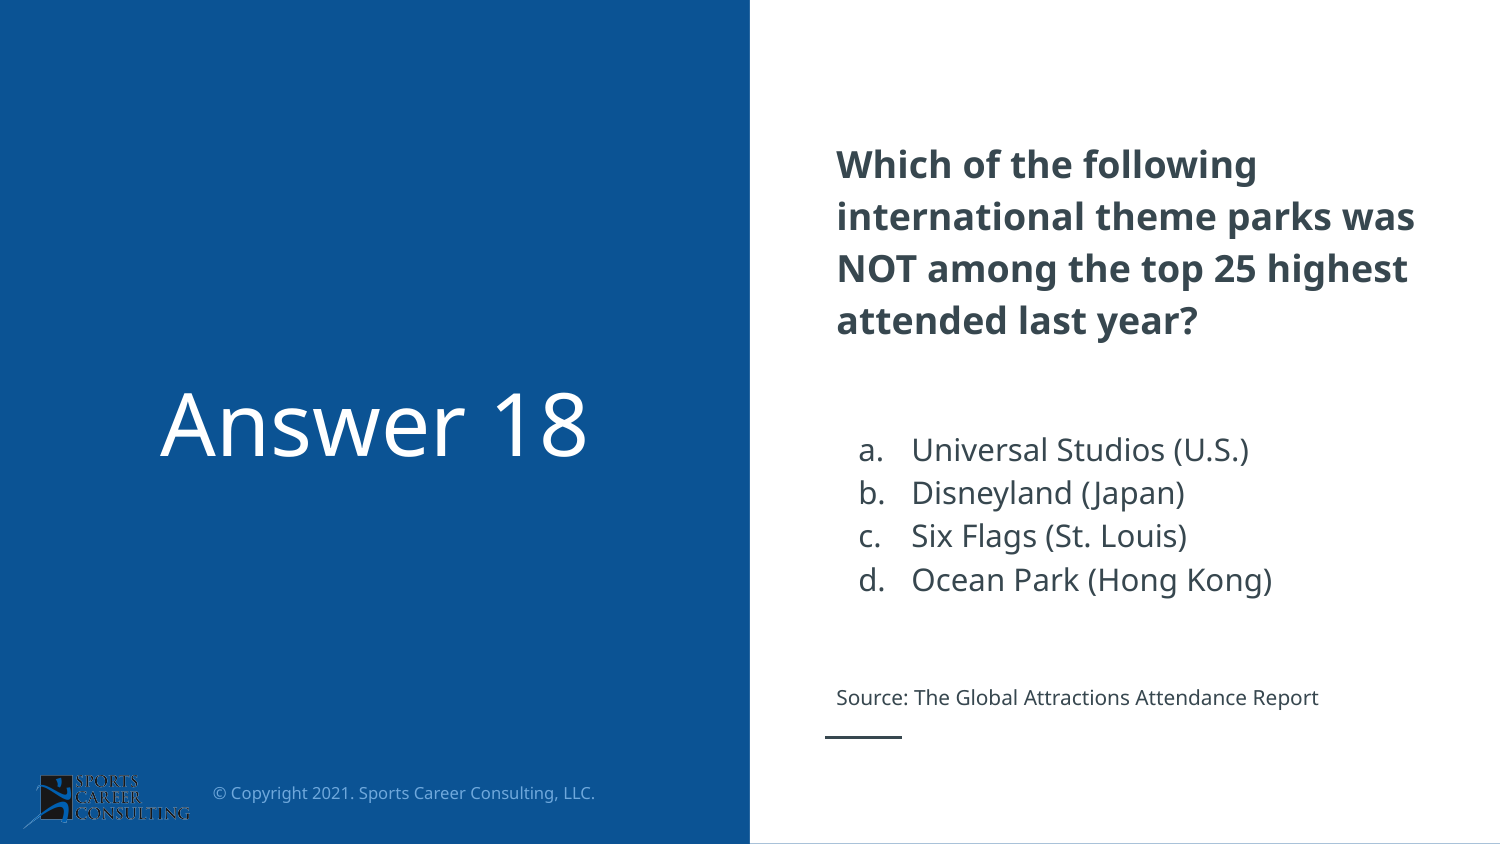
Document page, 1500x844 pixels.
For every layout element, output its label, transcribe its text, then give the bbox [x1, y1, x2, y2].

title Answer 18 [43, 298, 708, 546]
picture [22, 774, 190, 829]
text_box © Copyright 2021. Sports Career Consulting, LLC. [197, 767, 750, 838]
list Which of the following international theme parks was NOT among the top 25 highest attended last year? Universal Studios (U.S.) Disneyland (Japan) Six Flags (St. Louis) Ocean Park (Hong Kong) Source: The Global Attractions Attendance Report [821, 118, 1466, 725]
